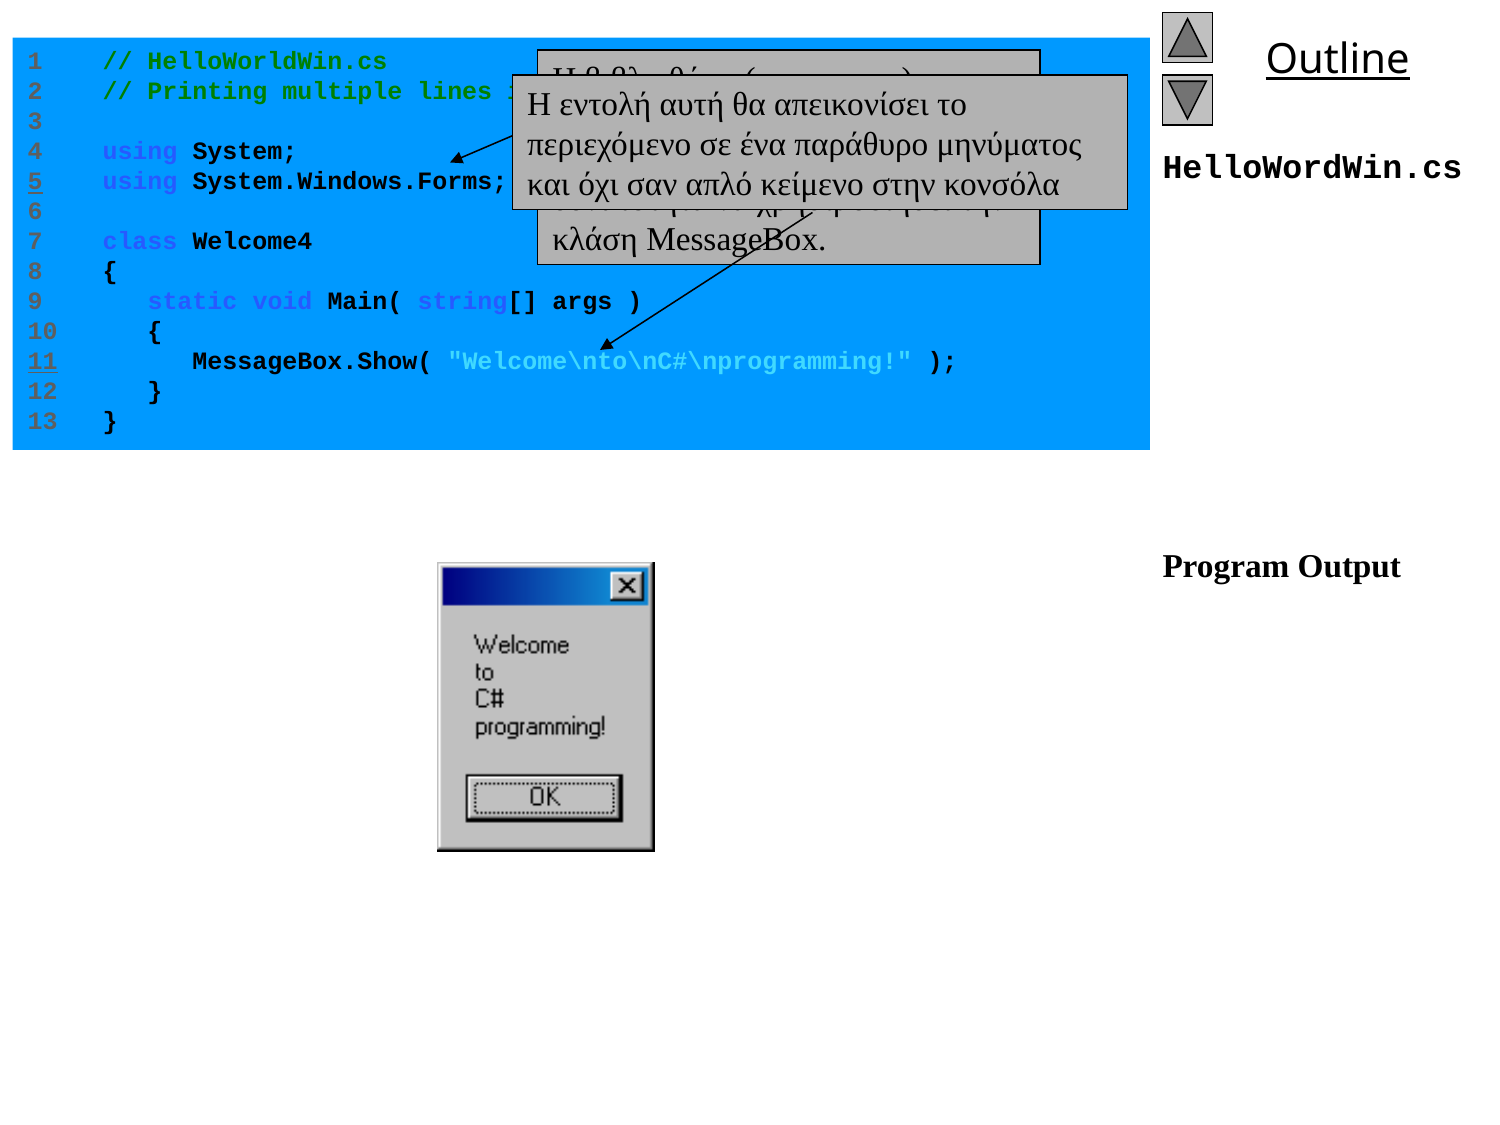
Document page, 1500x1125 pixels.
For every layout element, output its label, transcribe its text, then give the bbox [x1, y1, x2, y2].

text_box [512, 74, 1128, 351]
picture [437, 562, 655, 853]
subtitle 1 // HelloWorldWin.cs 2 // Printing multiple lines in a dialog Box. 3 4 using System; 5 using System.Windows.Forms; 6 7 class Welcome4 8 { 9 static void Main( string[] args ) 10 { 11 MessageBox.Show( "Welcome\nto\nC#\nprogramming!" ); 12 } 13 } [12, 37, 1150, 450]
title HelloWordWin.cs Program Output [1162, 137, 1500, 1038]
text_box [449, 49, 1041, 268]
